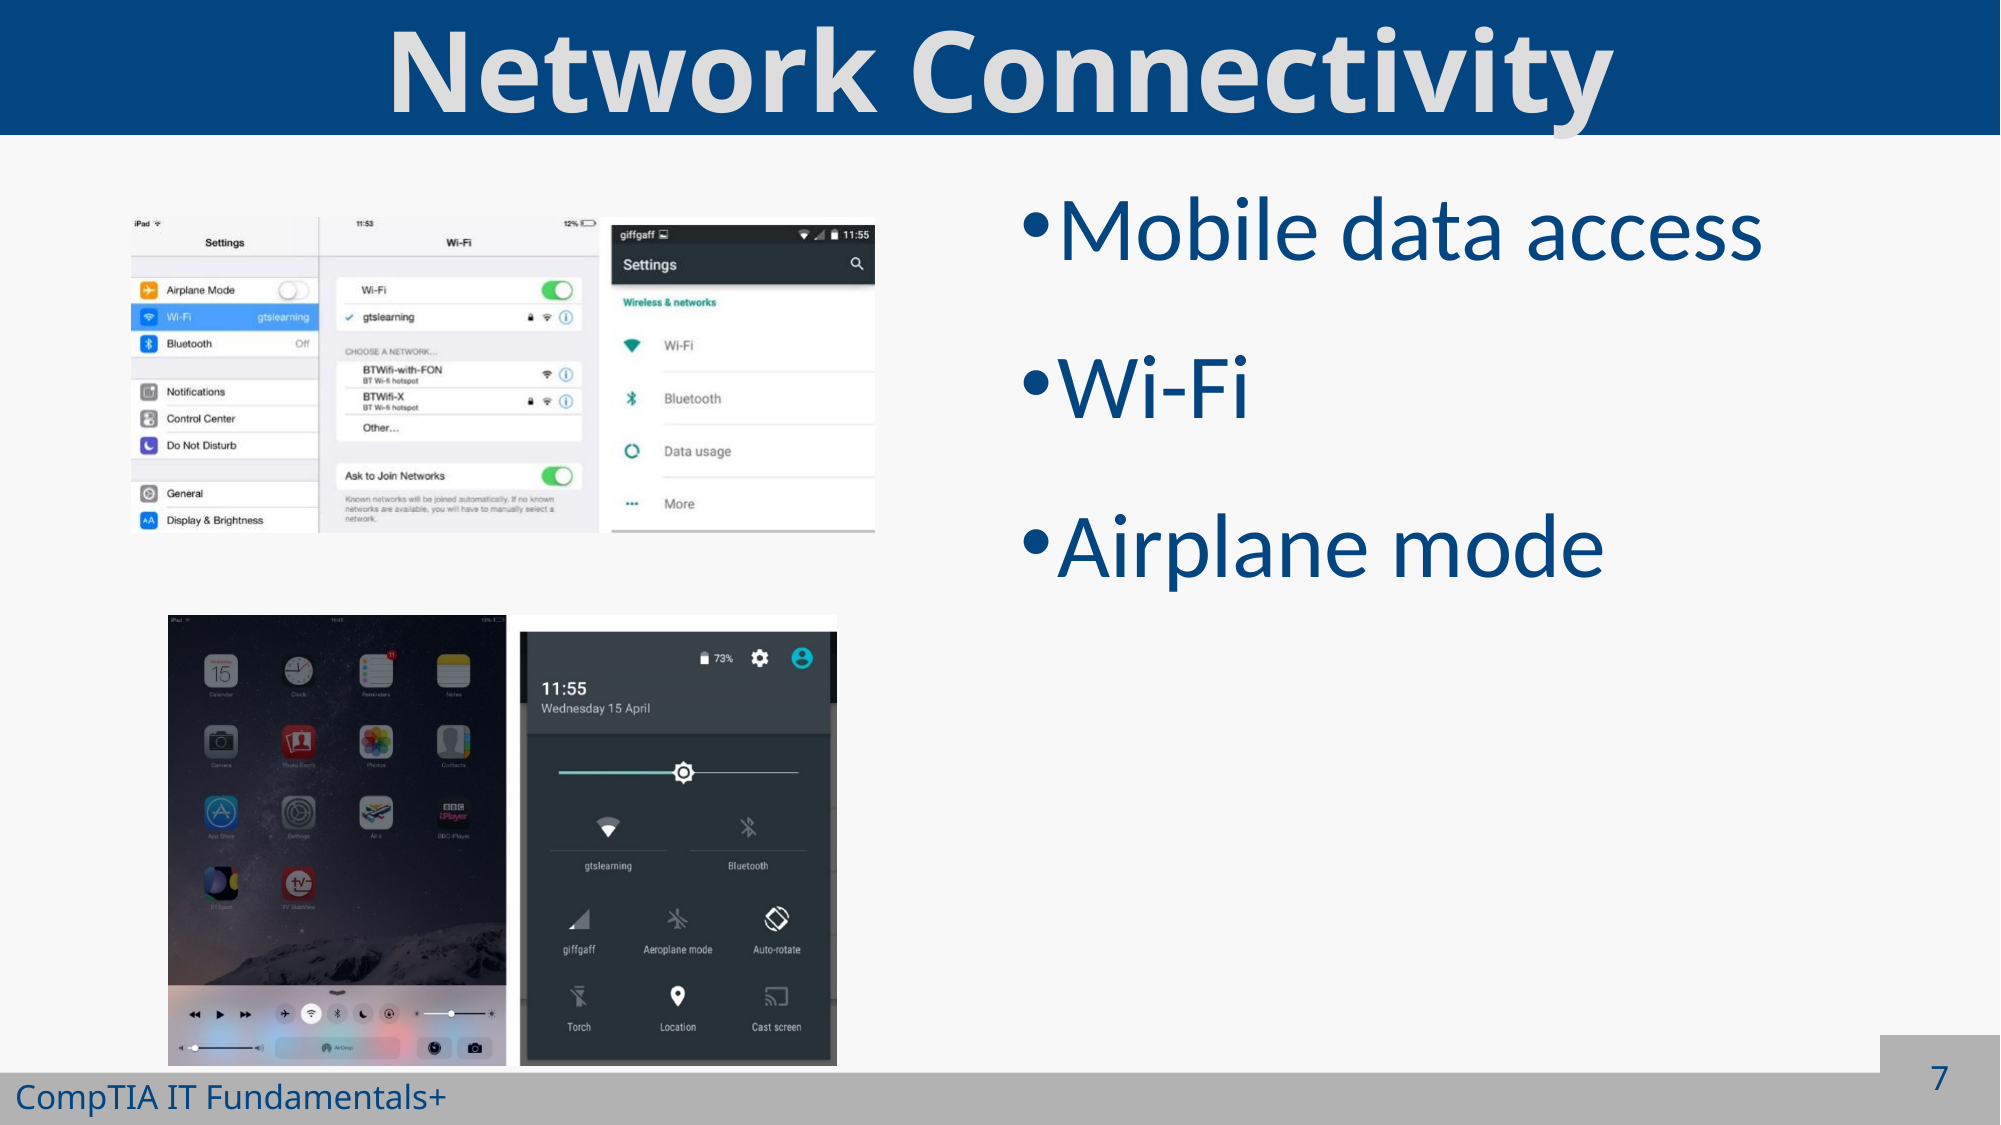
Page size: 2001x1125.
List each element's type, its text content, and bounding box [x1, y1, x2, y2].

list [168, 615, 837, 1066]
slide_number 7 [1880, 1035, 2000, 1125]
title Network Connectivity [0, 0, 2000, 135]
list Mobile data access Wi-Fi Airplane mode [1005, 149, 1980, 1065]
footer CompTIA IT Fundamentals+ [0, 1072, 1880, 1125]
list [131, 217, 875, 533]
